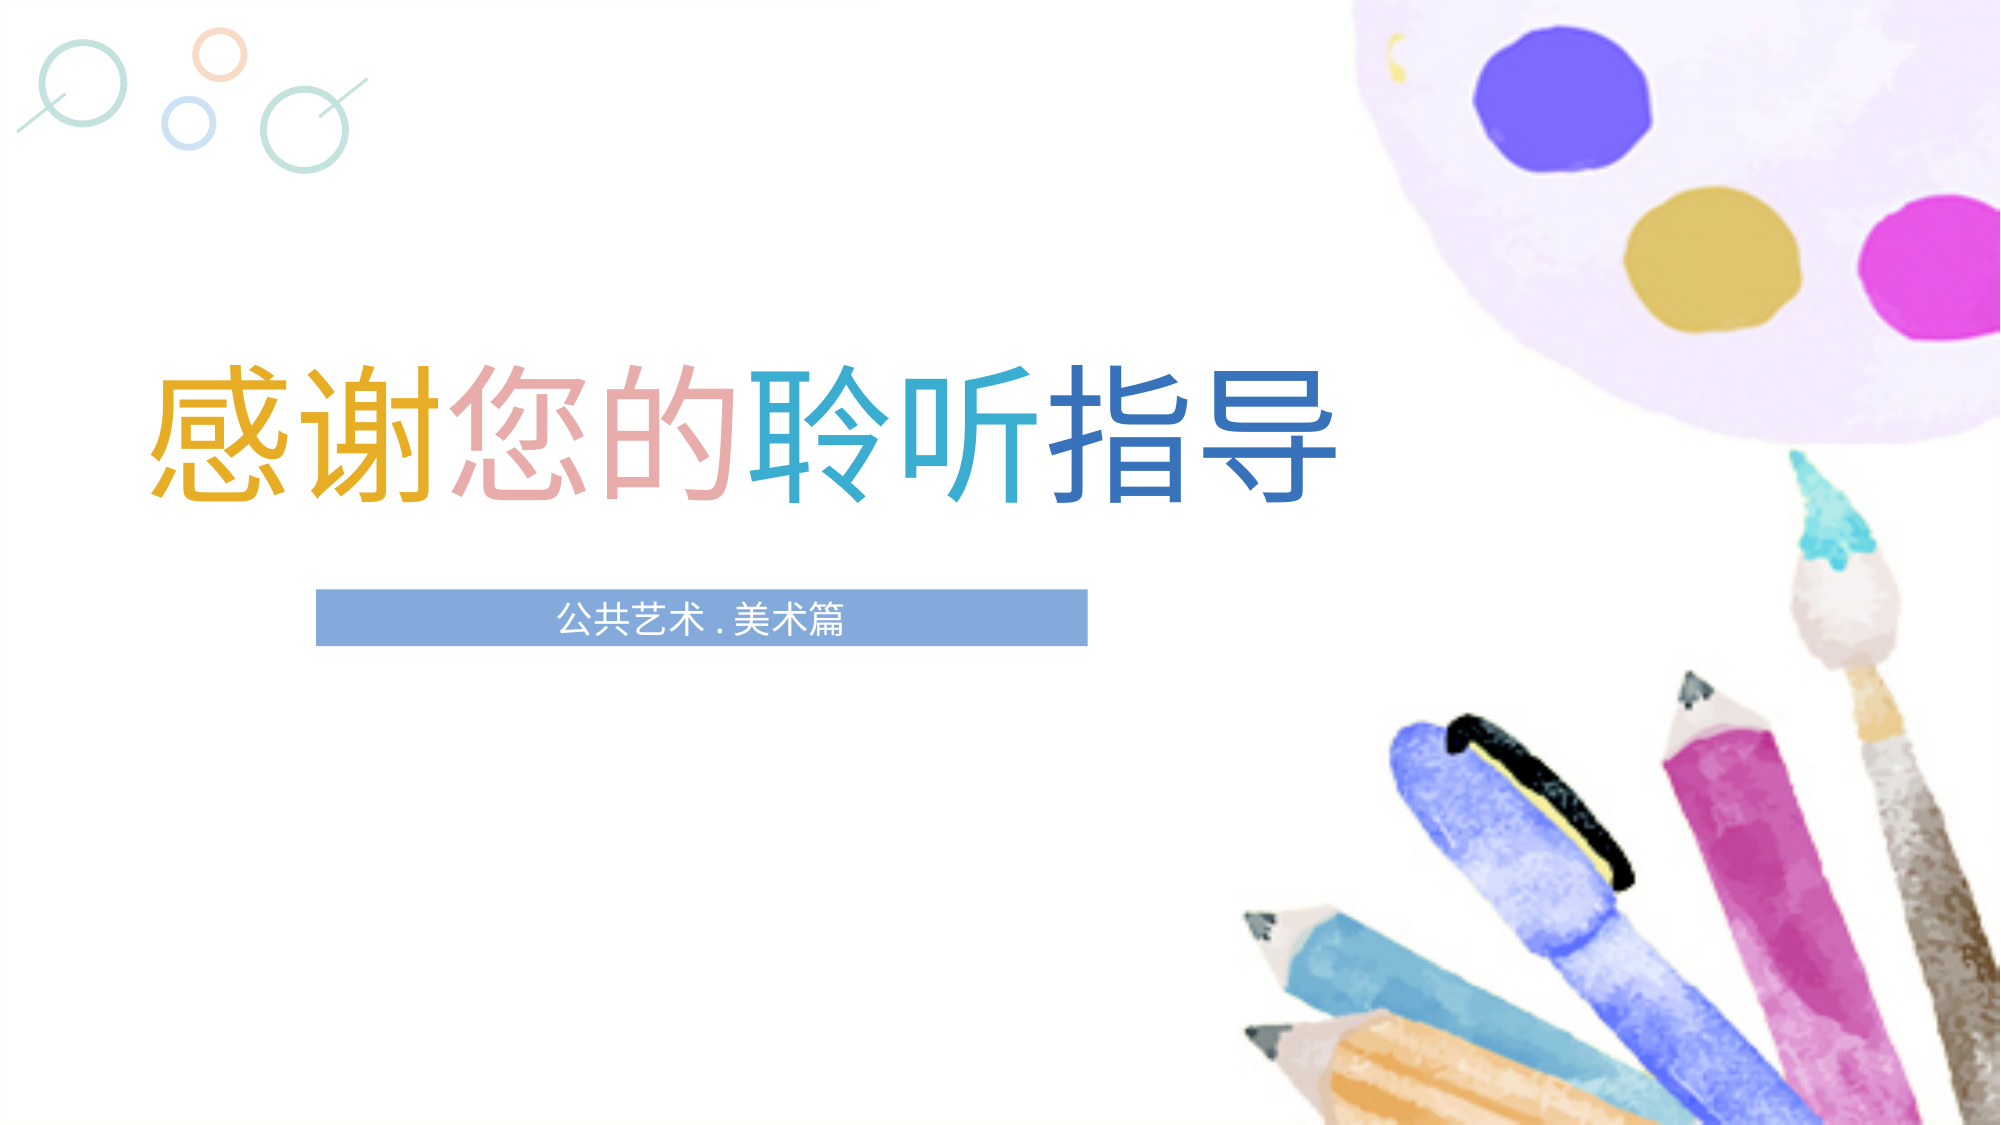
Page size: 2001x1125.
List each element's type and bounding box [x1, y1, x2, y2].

text_box [315, 588, 1088, 650]
picture [0, 0, 2000, 1125]
text_box [16, 28, 368, 171]
